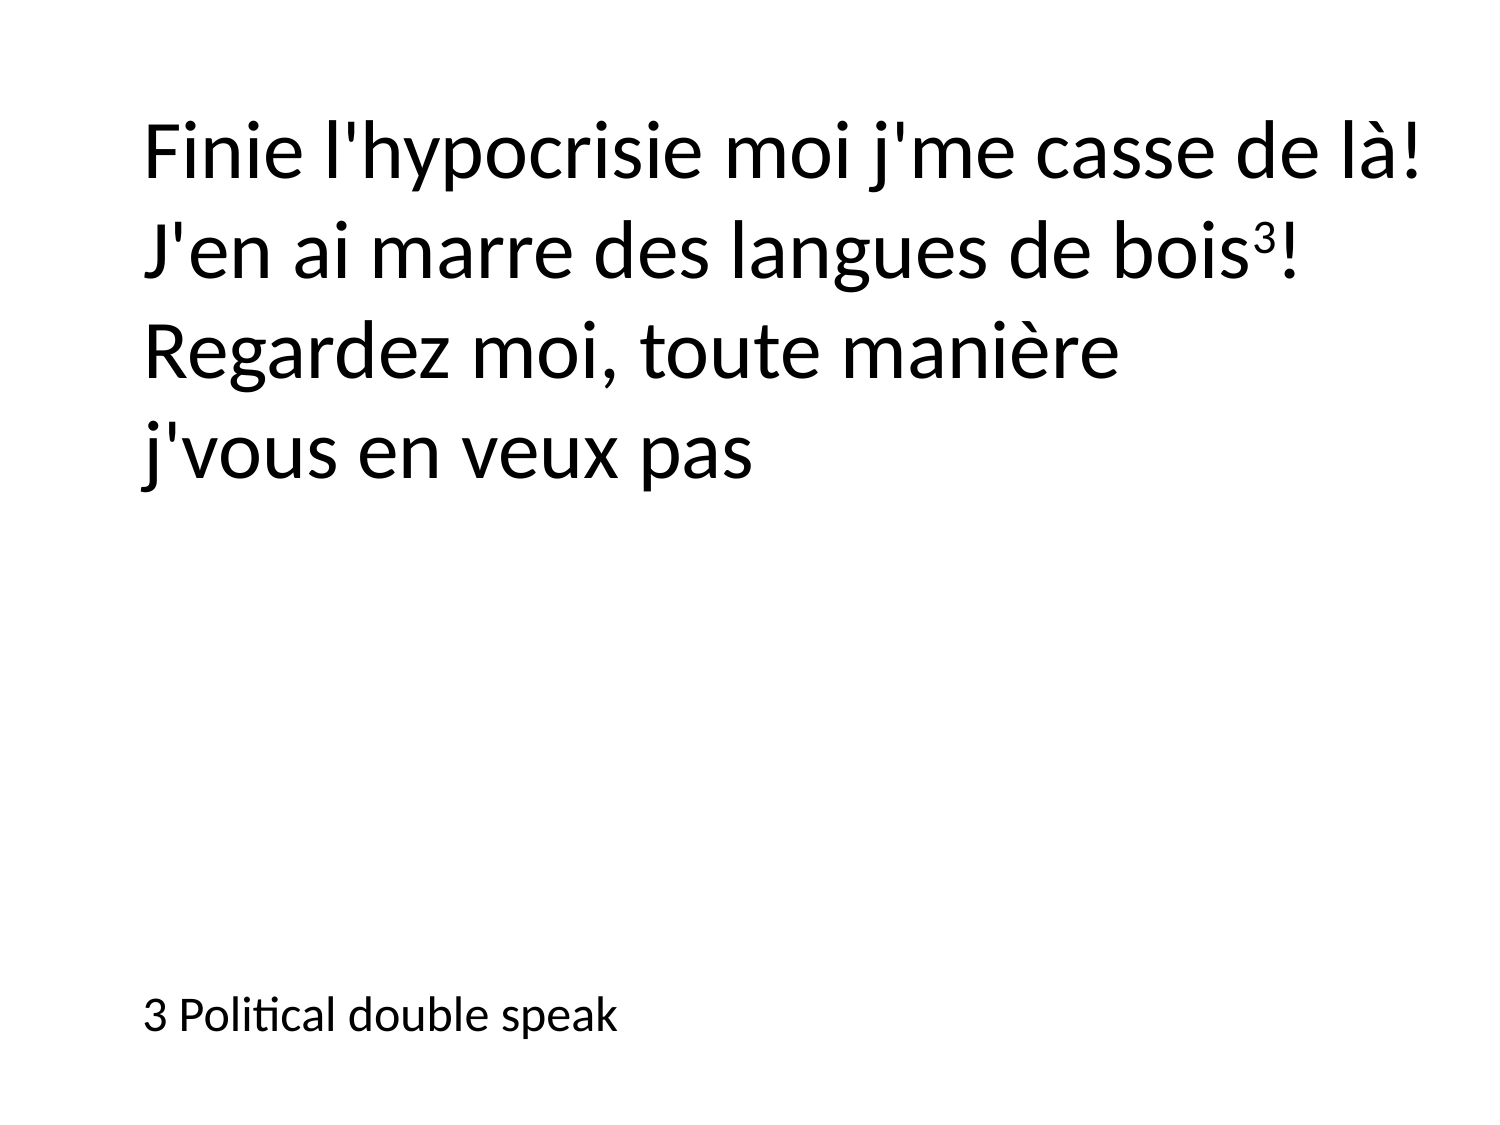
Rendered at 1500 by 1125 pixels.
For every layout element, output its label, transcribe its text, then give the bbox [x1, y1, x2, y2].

text_box 3 Political double speak [127, 974, 634, 1049]
text_box Finie l'hypocrisie moi j'me casse de là! J'en ai marre des langues de bois3! Regardez moi, toute manière j'vous en veux pas [128, 87, 1461, 703]
